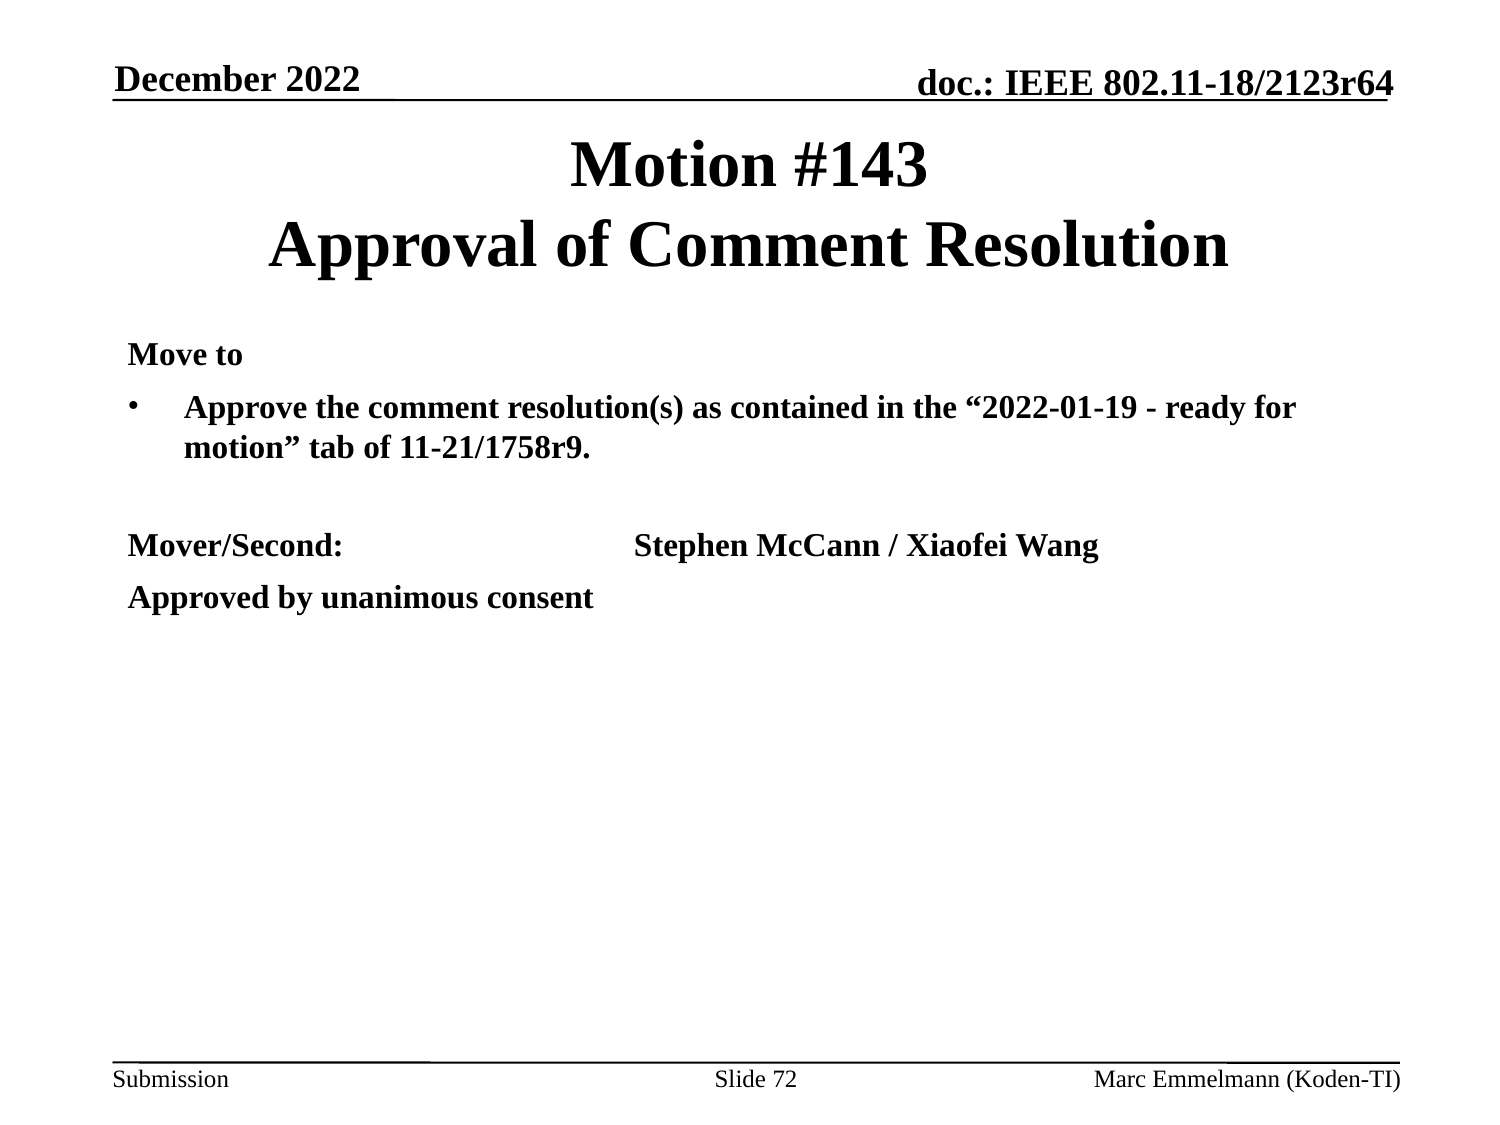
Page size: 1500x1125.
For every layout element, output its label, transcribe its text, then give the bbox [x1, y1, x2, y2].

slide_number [114, 54, 423, 100]
title Motion #143 Approval of Comment Resolution [112, 112, 1388, 288]
list Move to Approve the comment resolution(s) as contained in the “2022-01-19 - ready for motion” tab of 11-21/1758r9. Mover/Second: Stephen McCann / Xiaofei Wang Approved by unanimous consent [112, 324, 1388, 1000]
slide_number Slide 72 [712, 1061, 800, 1123]
footer Marc Emmelmann (Koden-TI) [878, 1061, 1402, 1093]
